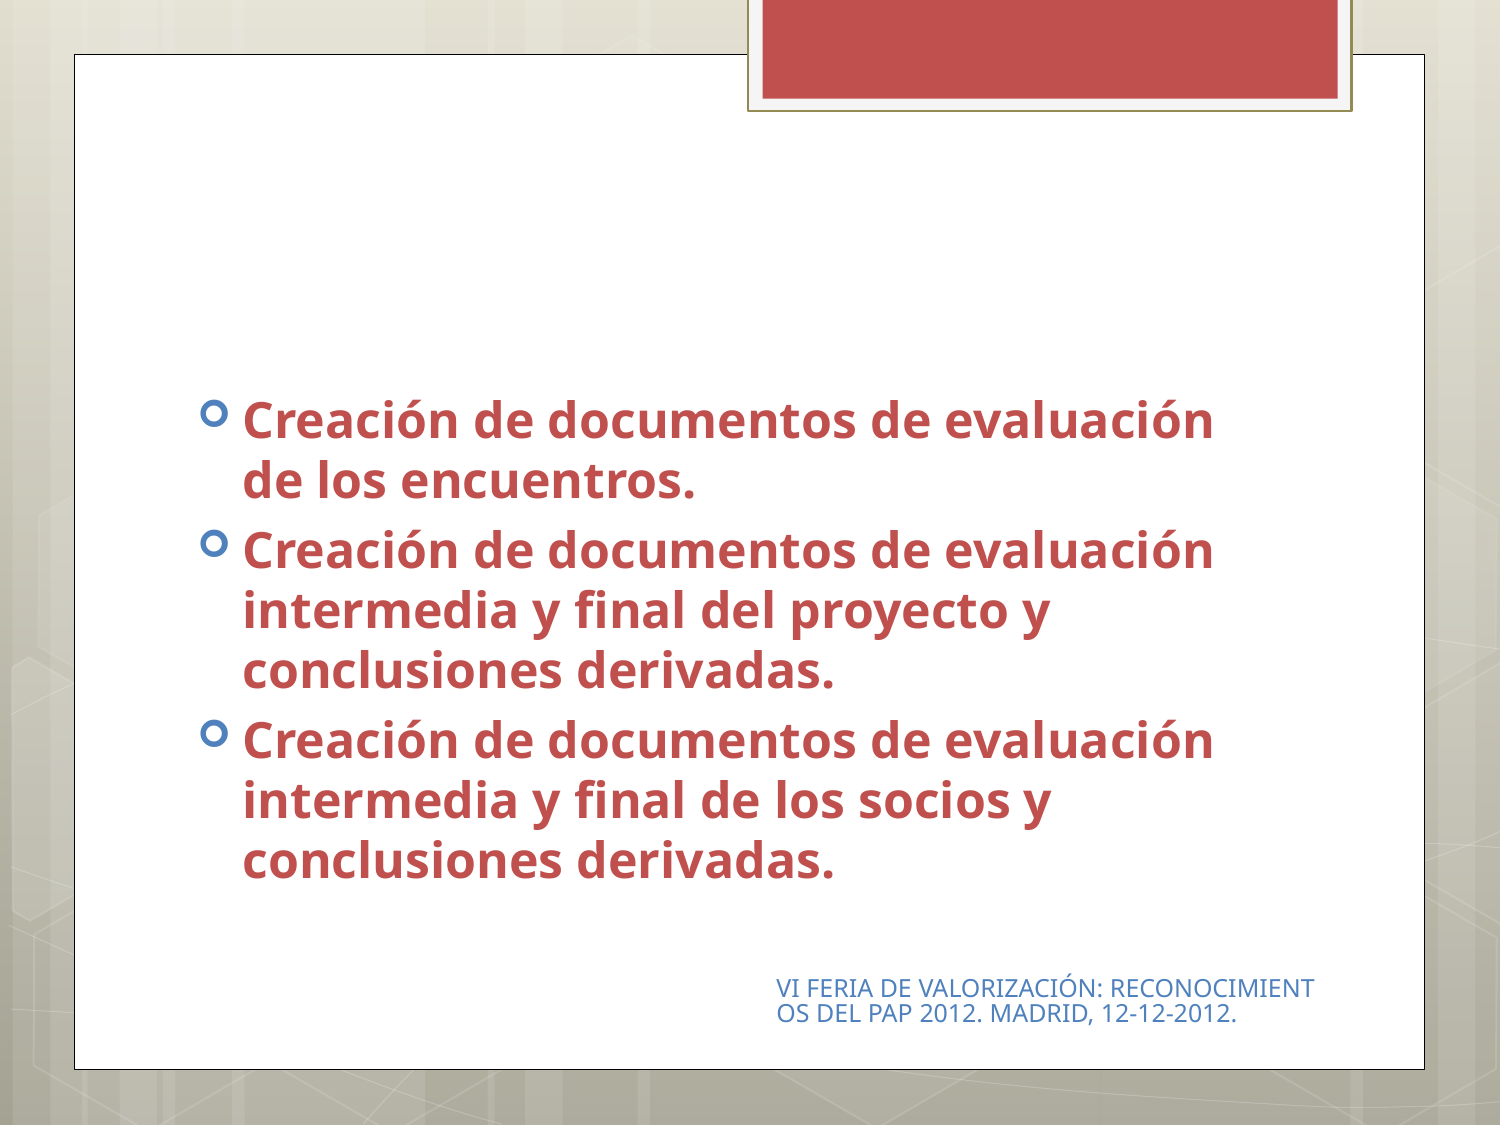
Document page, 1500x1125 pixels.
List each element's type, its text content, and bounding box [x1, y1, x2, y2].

list Creación de documentos de evaluación de los encuentros. Creación de documentos de evaluación intermedia y final del proyecto y conclusiones derivadas. Creación de documentos de evaluación intermedia y final de los socios y conclusiones derivadas. [171, 381, 1283, 957]
footer VI FERIA DE VALORIZACIÓN: RECONOCIMIENTOS DEL PAP 2012. MADRID, 12-12-2012. [761, 960, 1336, 1020]
